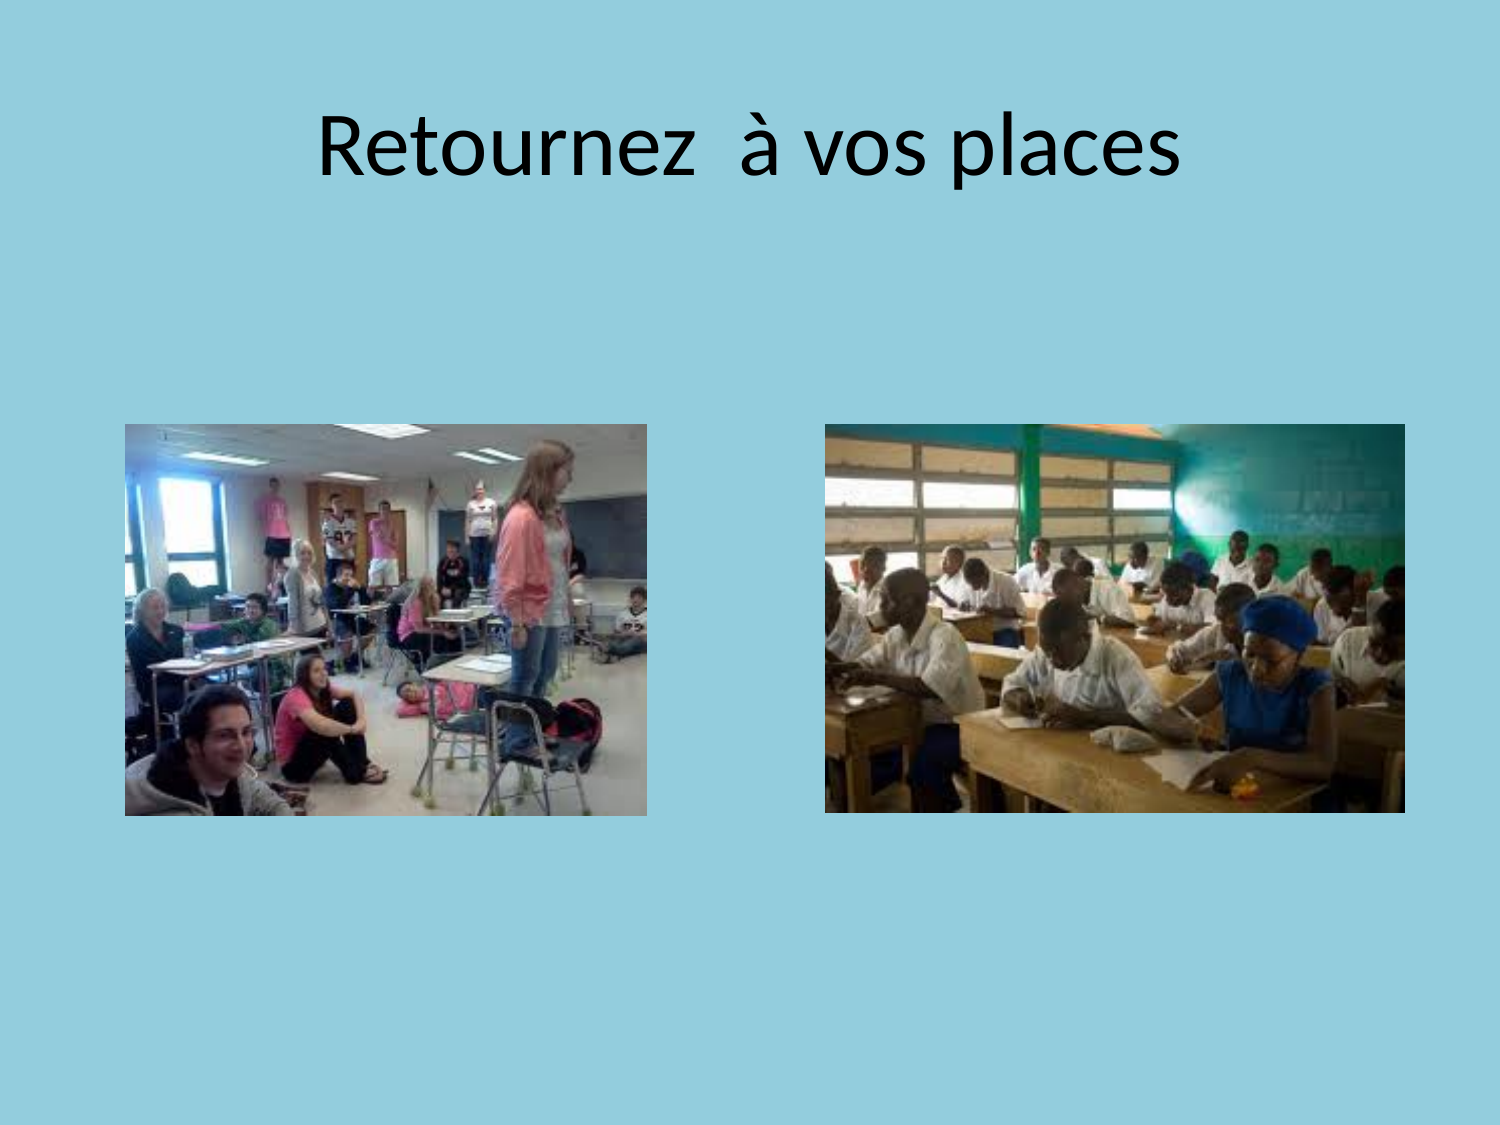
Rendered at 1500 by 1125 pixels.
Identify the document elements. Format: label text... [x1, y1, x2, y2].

title Retournez à vos places [75, 45, 1425, 233]
picture [124, 424, 647, 816]
picture [824, 424, 1405, 813]
